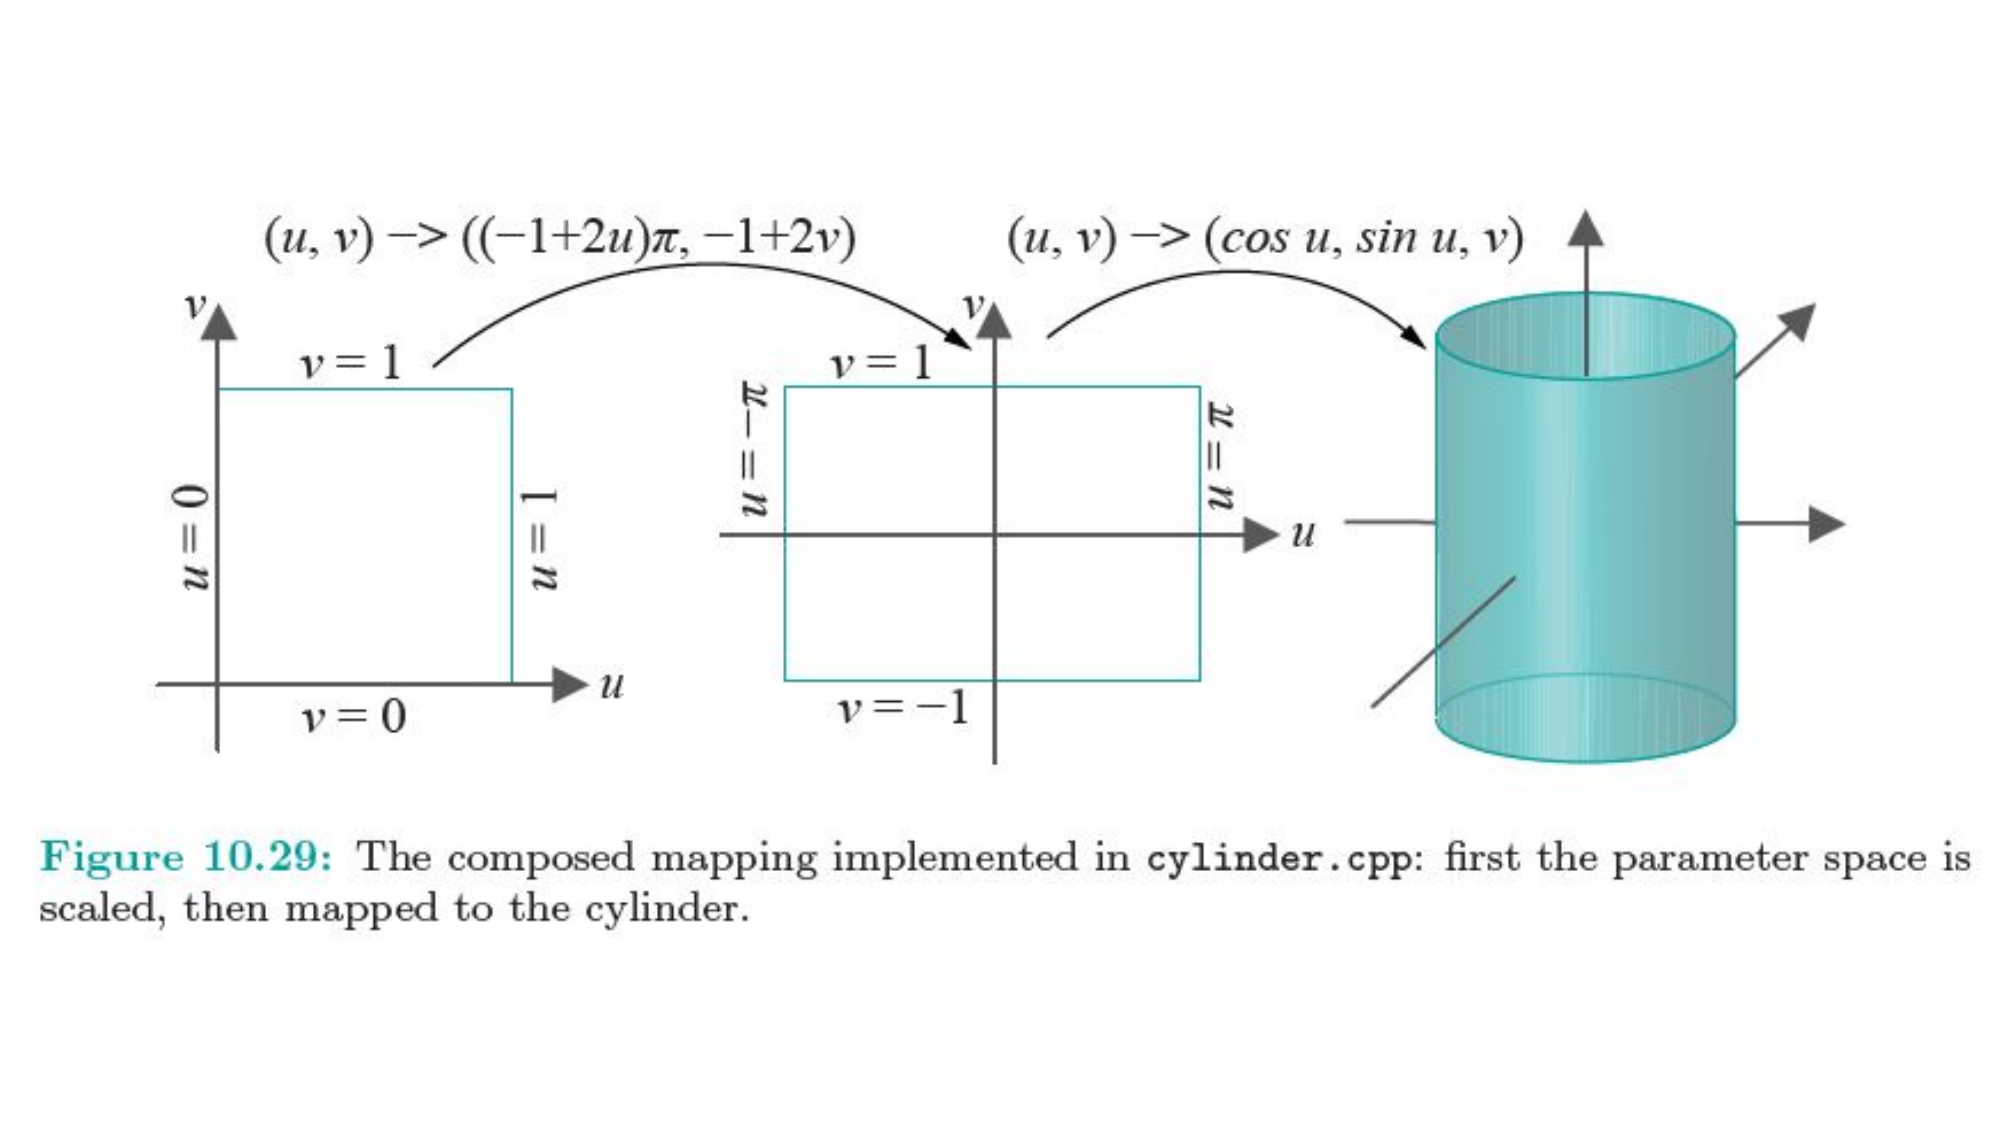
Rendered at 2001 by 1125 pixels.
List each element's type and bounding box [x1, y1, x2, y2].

picture [0, 168, 2000, 956]
